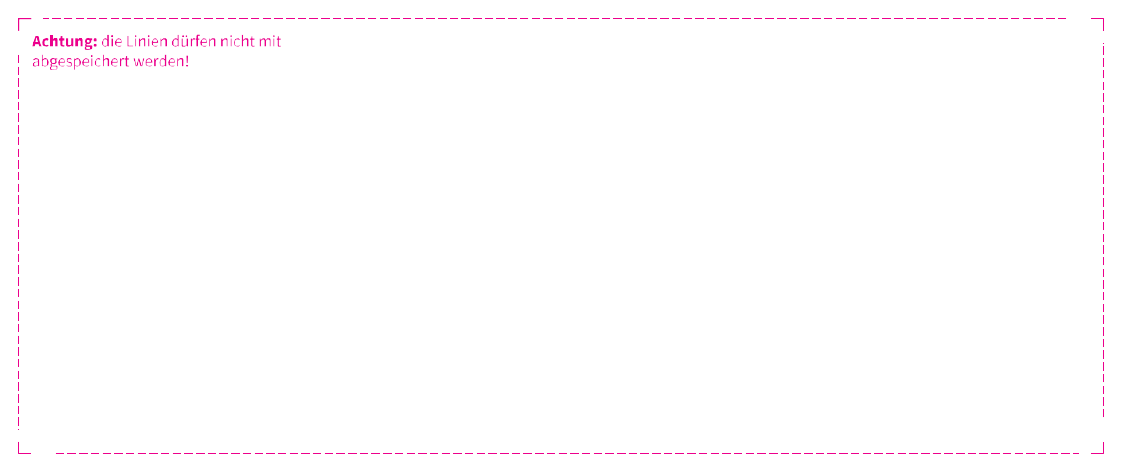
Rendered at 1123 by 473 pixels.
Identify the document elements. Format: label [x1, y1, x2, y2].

text_box [1090, 18, 1104, 31]
text_box [18, 441, 32, 454]
text_box [1090, 441, 1104, 454]
picture [17, 17, 282, 70]
